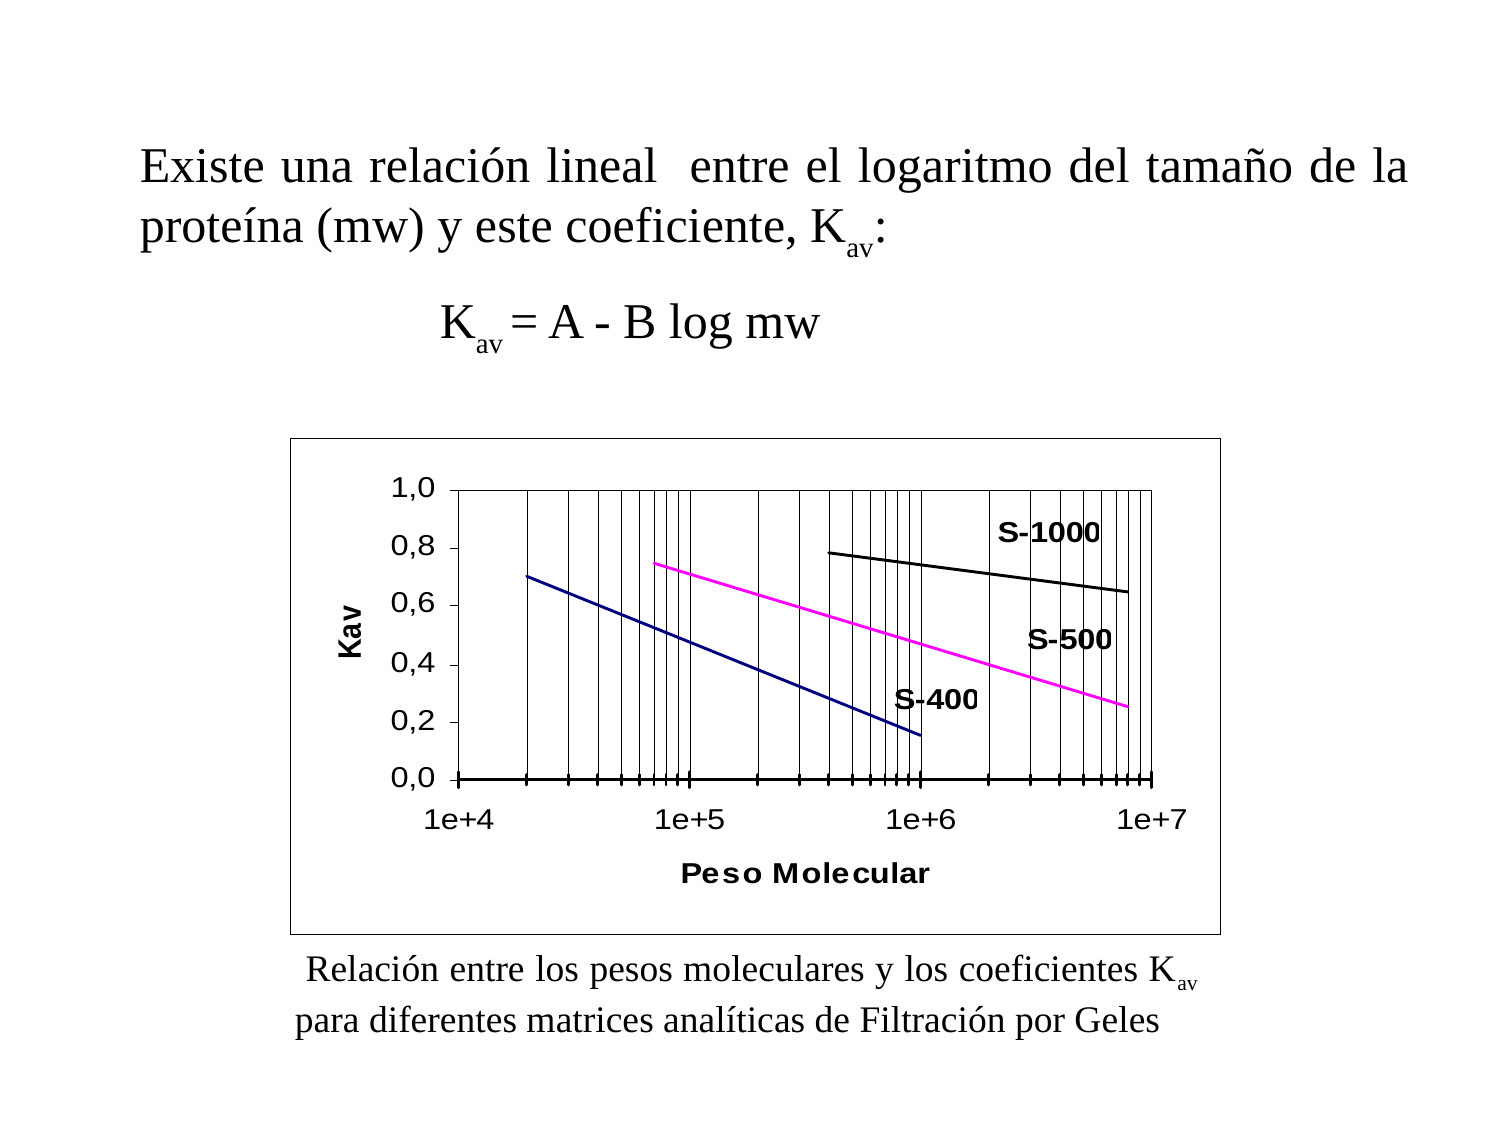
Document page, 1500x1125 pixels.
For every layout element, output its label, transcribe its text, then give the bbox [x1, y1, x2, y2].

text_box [274, 424, 1238, 1076]
text_box Existe una relación lineal entre el logaritmo del tamaño de la proteína (mw) y este coeficiente, Kav: Kav = A - B log mw [125, 125, 1425, 367]
